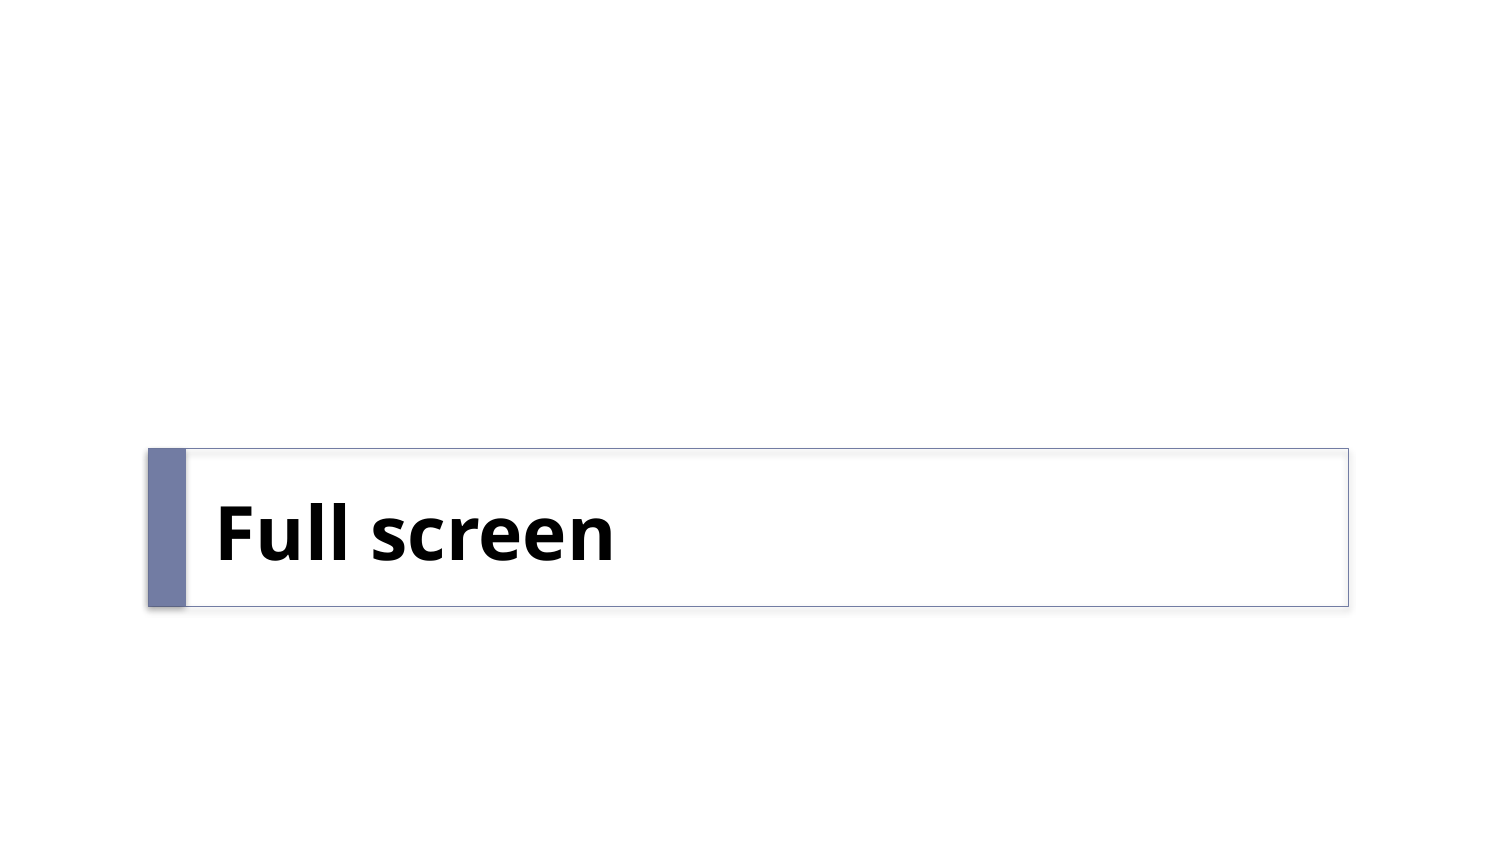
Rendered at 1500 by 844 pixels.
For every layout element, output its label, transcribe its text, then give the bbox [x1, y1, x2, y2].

title Full screen [200, 478, 1325, 600]
